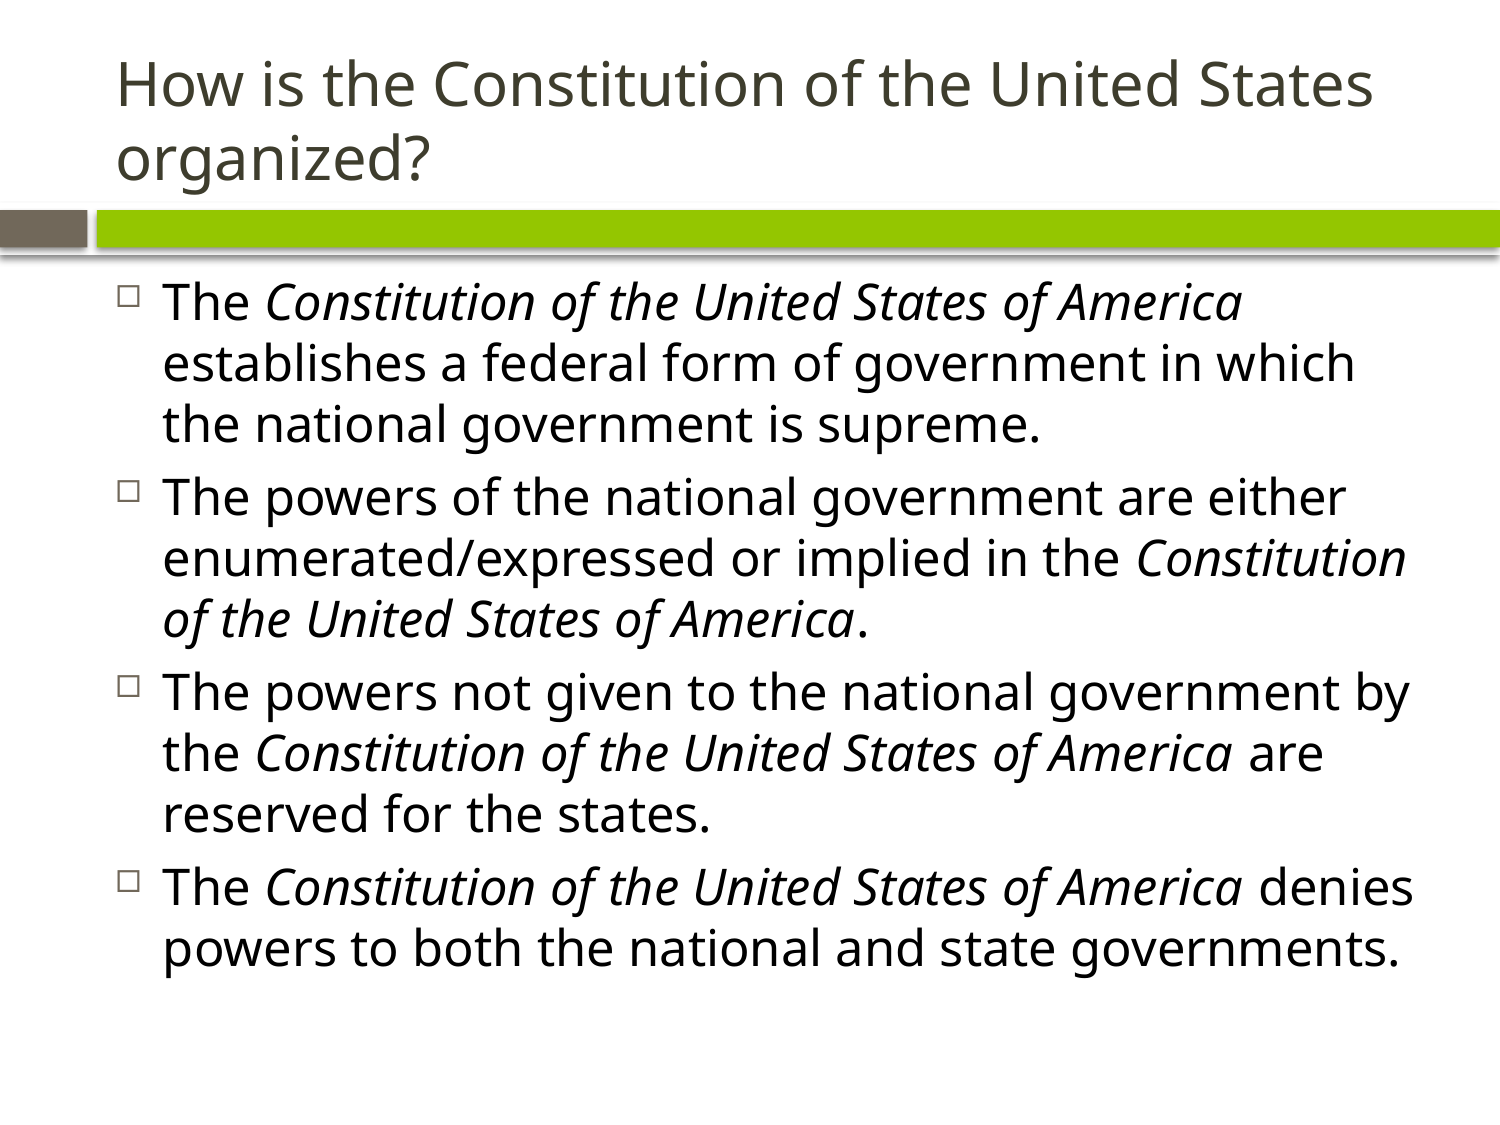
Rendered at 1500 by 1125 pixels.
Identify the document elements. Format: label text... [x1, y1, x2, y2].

title How is the Constitution of the United States organized? [100, 37, 1438, 200]
list The Constitution of the United States of America establishes a federal form of government in which the national government is supreme. The powers of the national government are either enumerated/expressed or implied in the Constitution of the United States of America. The powers not given to the national government by the Constitution of the United States of America are reserved for the states. The Constitution of the United States of America denies powers to both the national and state governments. [100, 262, 1438, 1000]
